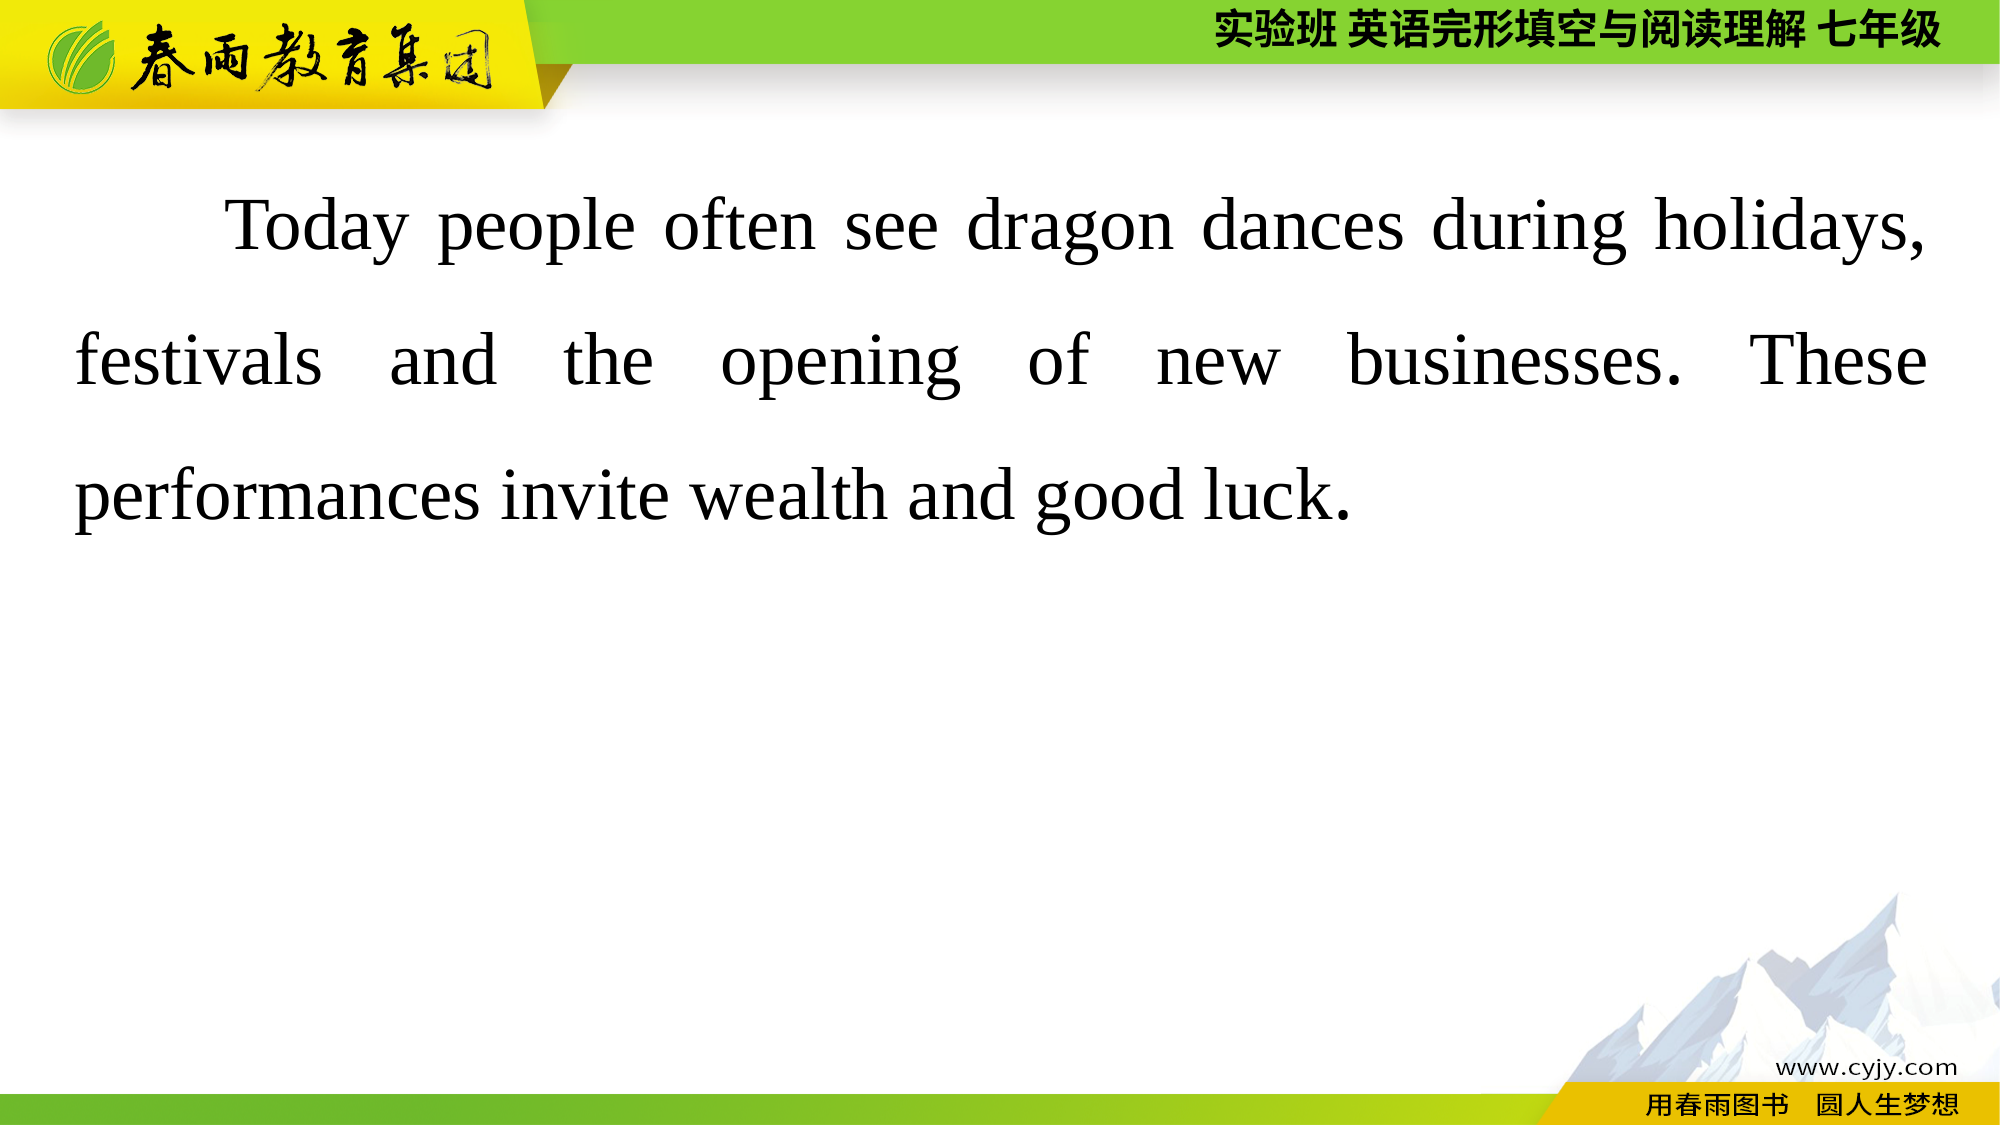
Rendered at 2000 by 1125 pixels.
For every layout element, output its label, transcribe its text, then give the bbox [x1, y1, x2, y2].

list Today people often see dragon dances during holidays, festivals and the opening of new businesses. These performances invite wealth and good luck. [59, 122, 1944, 530]
picture [0, 0, 2000, 1125]
